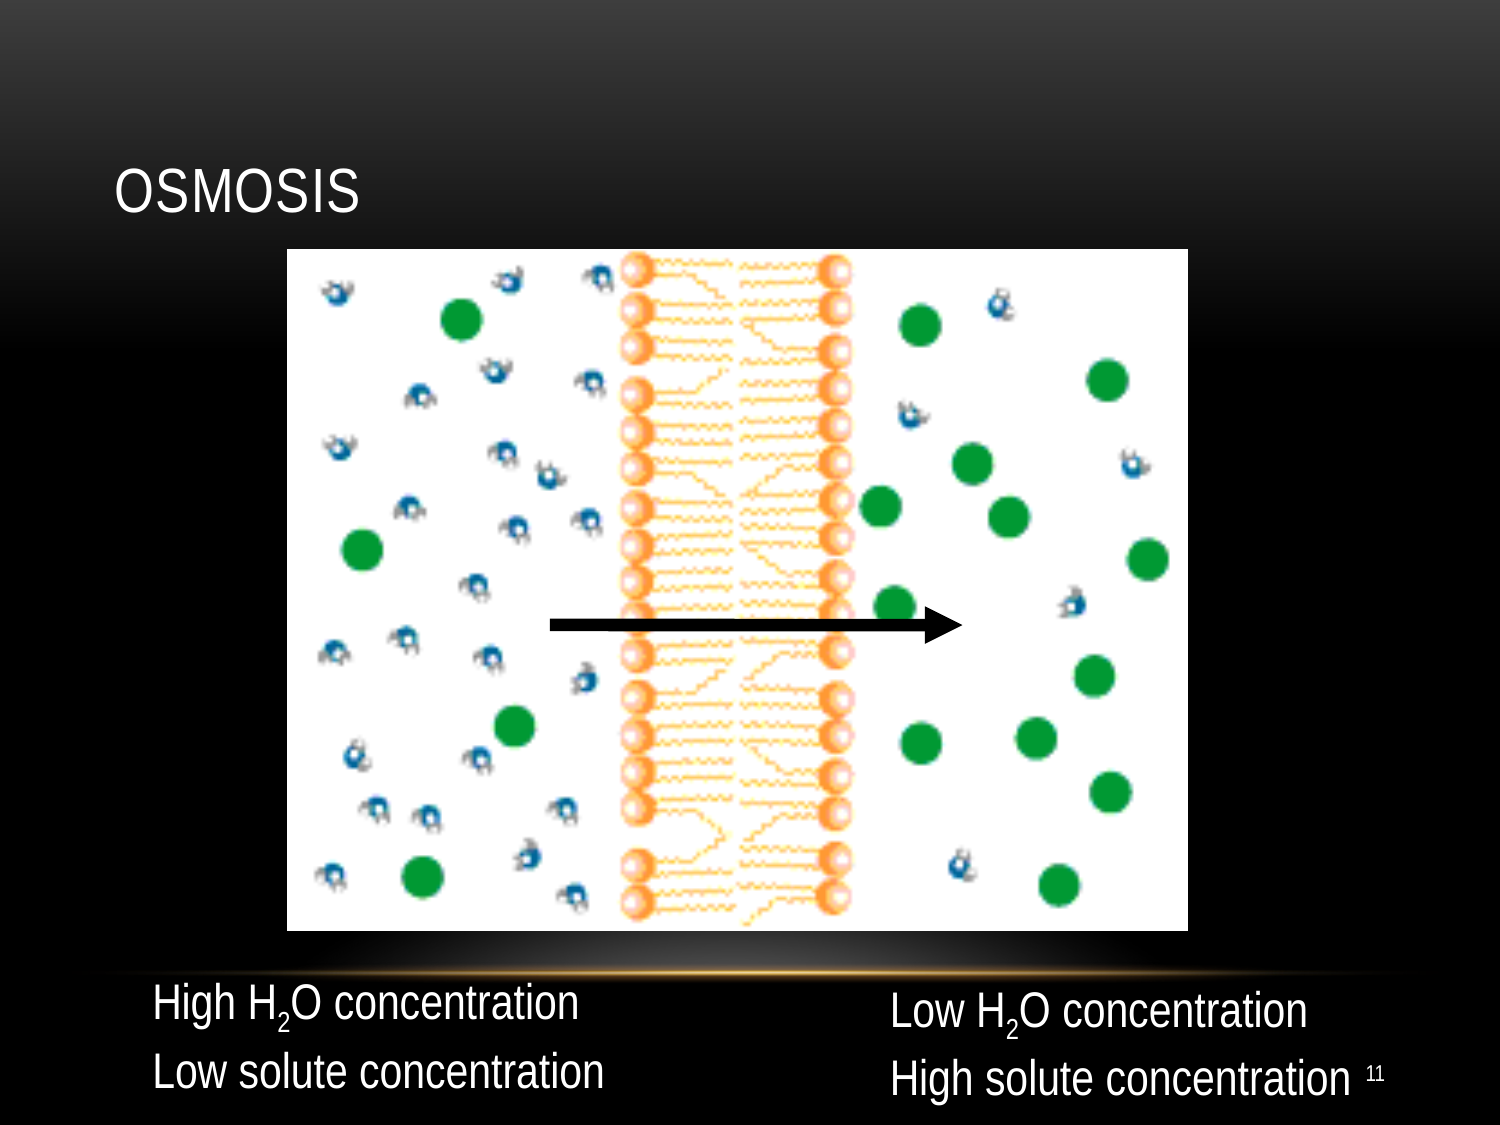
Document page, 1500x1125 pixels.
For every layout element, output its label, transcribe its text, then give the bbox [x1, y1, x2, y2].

text_box Low H2O concentration High solute concentration [875, 969, 1375, 1113]
slide_number 11 [1237, 1042, 1400, 1103]
title Osmosis [99, 45, 1400, 233]
picture [0, 0, 1500, 1125]
text_box High H2O concentration Low solute concentration [137, 962, 638, 1106]
